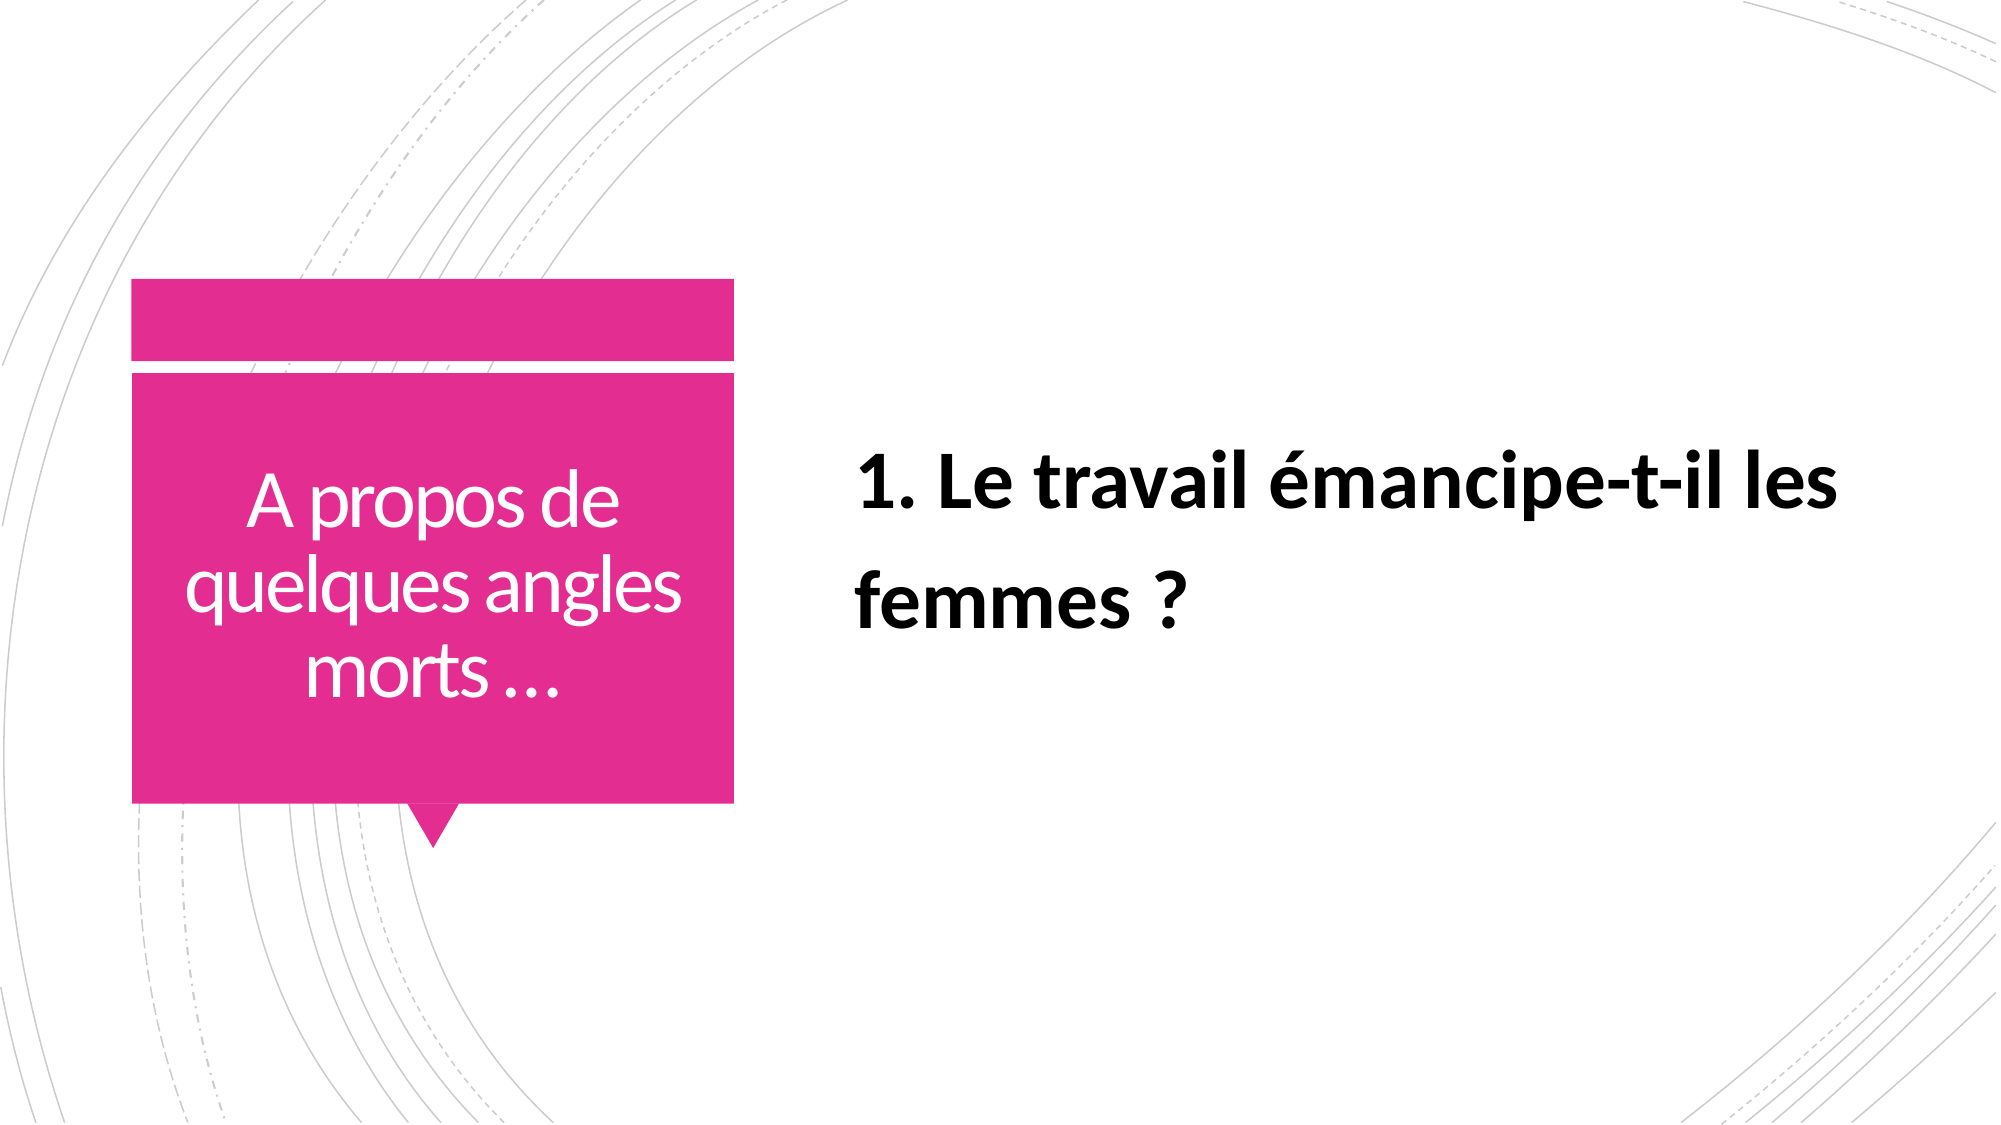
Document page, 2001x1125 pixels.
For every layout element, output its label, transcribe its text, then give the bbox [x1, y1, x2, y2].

list 1. Le travail émancipe-t-il les femmes ? [839, 131, 1871, 993]
title A propos de quelques angles morts … [145, 385, 720, 789]
